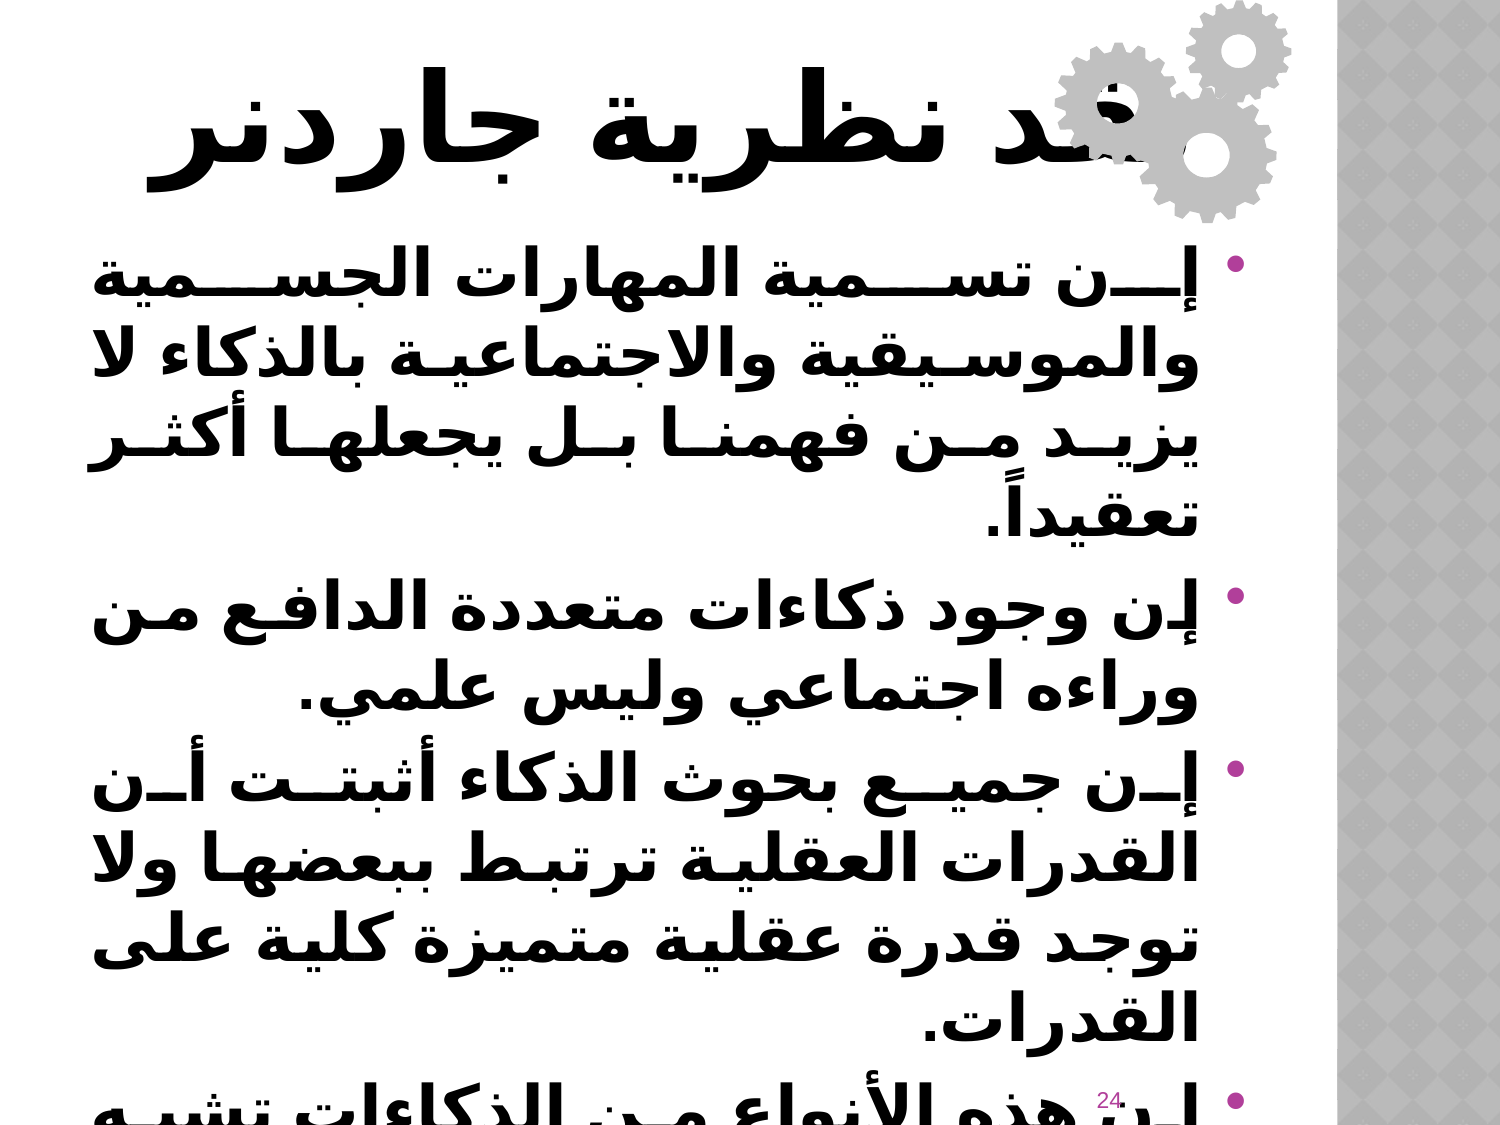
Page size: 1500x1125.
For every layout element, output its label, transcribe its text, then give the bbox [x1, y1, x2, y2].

slide_number 24 [1025, 1075, 1123, 1113]
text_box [1054, 0, 1292, 223]
list إن تسمية المهارات الجسمية والموسيقية والاجتماعية بالذكاء لا يزيد من فهمنا بل يجعلها أكثر تعقيداً. إن وجود ذكاءات متعددة الدافع من وراءه اجتماعي وليس علمي. إن جميع بحوث الذكاء أثبتت أن القدرات العقلية ترتبط ببعضها ولا توجد قدرة عقلية متميزة كلية على القدرات. إن هذه الأنواع من الذكاءات تشبه إلى حد كبير مع العامل العام والعوامل الطائفية أو الخاصة. [74, 222, 1263, 1020]
title نقد نظرية جاردنر [82, 35, 1048, 188]
